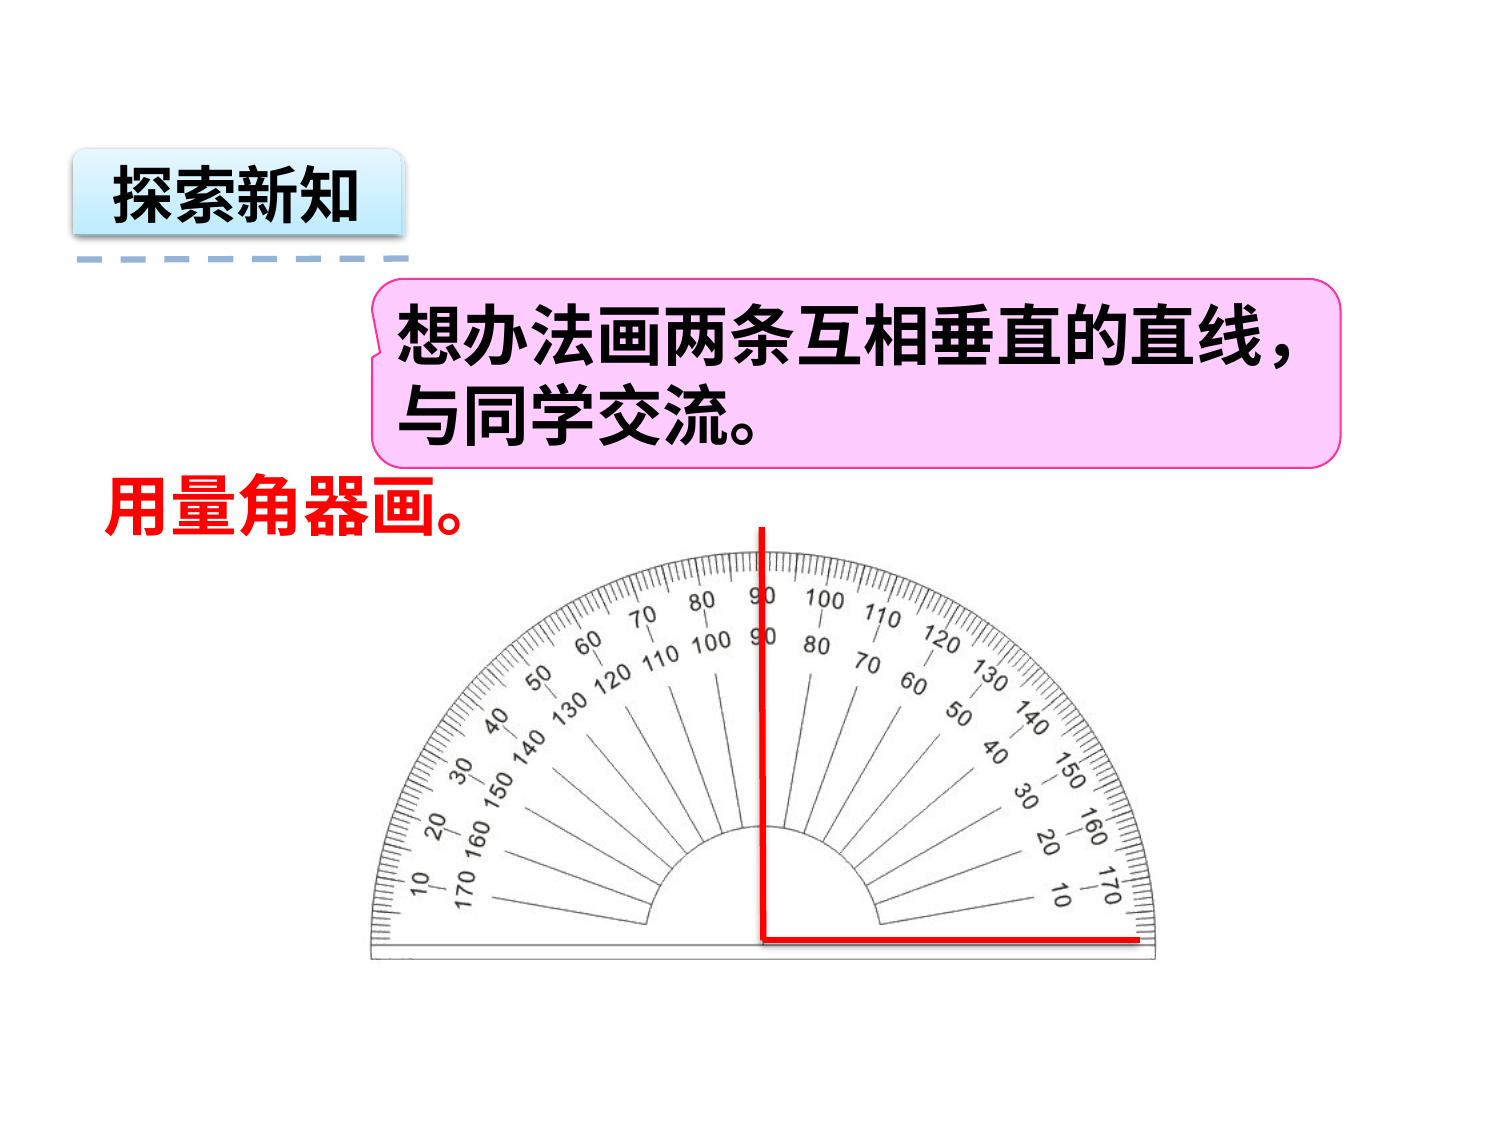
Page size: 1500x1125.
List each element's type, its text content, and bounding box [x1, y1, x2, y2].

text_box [76, 150, 417, 260]
picture [359, 550, 1176, 964]
text_box 想办法画两条互相垂直的直线，与同学交流。 [371, 278, 1341, 468]
text_box 用量角器画。 [88, 456, 621, 551]
